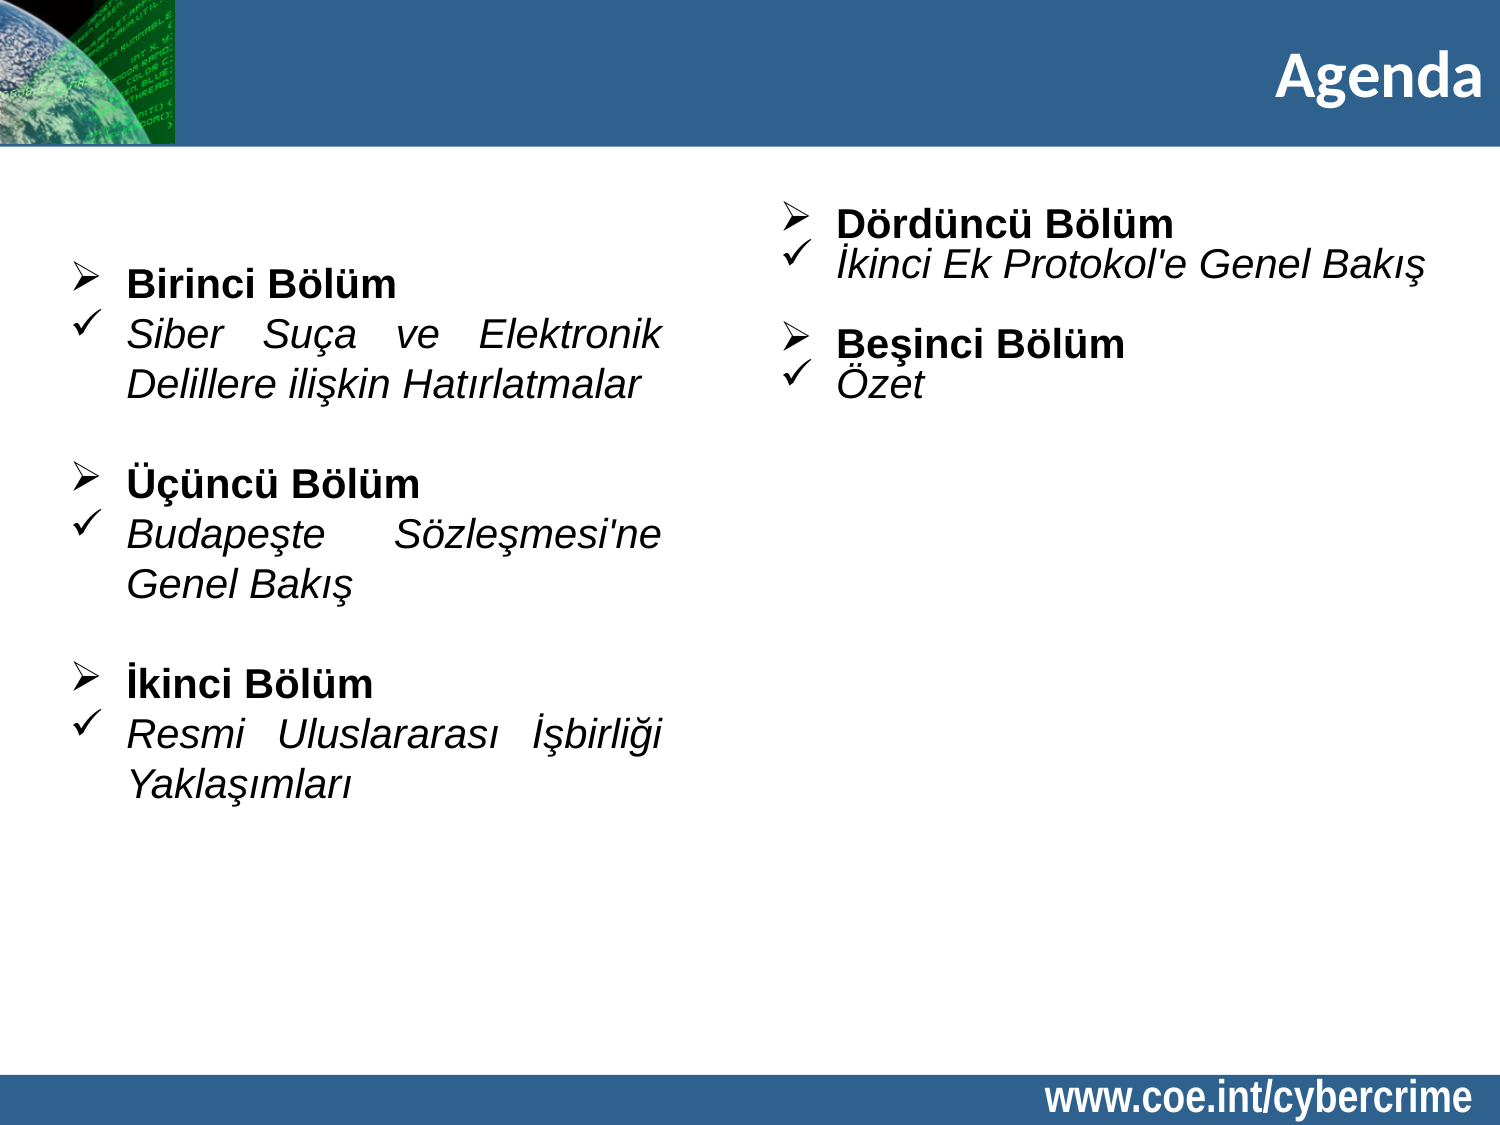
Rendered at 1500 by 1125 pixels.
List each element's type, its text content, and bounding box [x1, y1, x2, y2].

picture [0, 0, 175, 144]
text_box Agenda [177, 0, 1500, 149]
text_box www.coe.int/cybercrime [1030, 1059, 1500, 1125]
text_box [0, 1073, 1030, 1125]
text_box Dördüncü Bölüm İkinci Ek Protokol'e Genel Bakış Beşinci Bölüm Özet [765, 199, 1462, 414]
text_box Birinci Bölüm Siber Suça ve Elektronik Delillere ilişkin Hatırlatmalar Üçüncü Bölüm Budapeşte Sözleşmesi'ne Genel Bakış İkinci Bölüm Resmi Uluslararası İşbirliği Yaklaşımları [55, 199, 678, 865]
